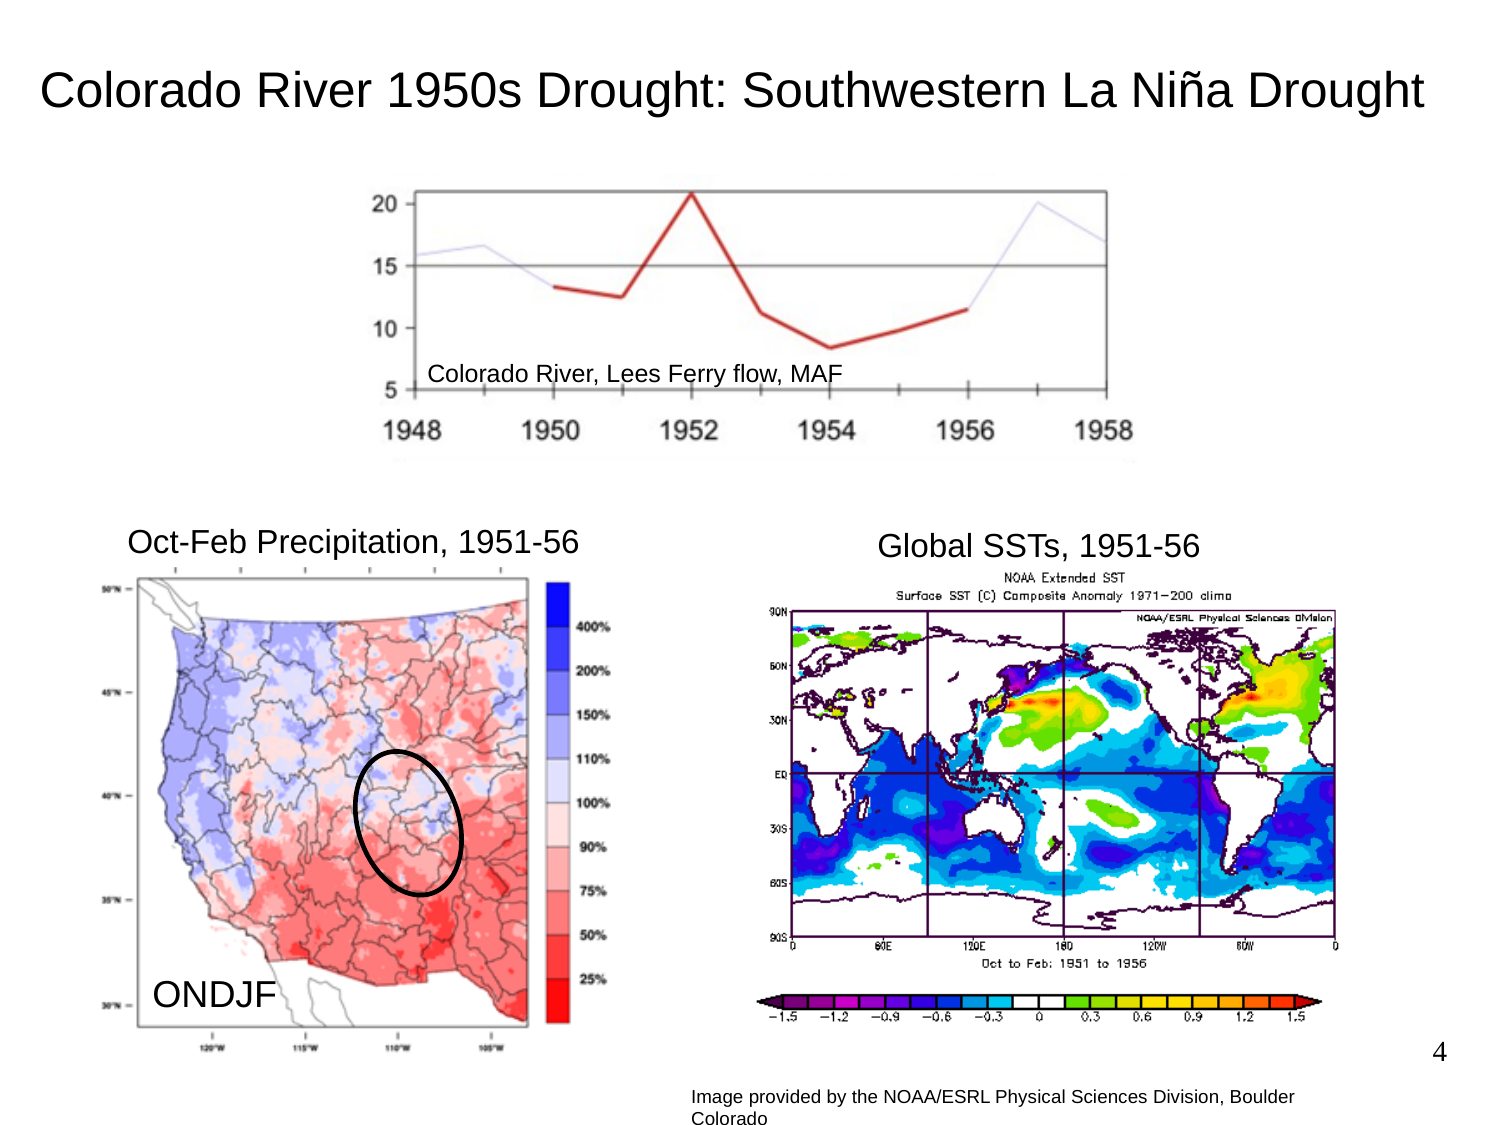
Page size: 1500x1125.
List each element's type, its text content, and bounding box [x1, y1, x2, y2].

text_box Image provided by the NOAA/ESRL Physical Sciences Division, Boulder Colorado [676, 1077, 1389, 1125]
picture [99, 512, 623, 1063]
picture [337, 174, 1172, 463]
picture [687, 509, 1392, 1055]
slide_number 4 [1149, 1024, 1463, 1101]
text_box Colorado River 1950s Drought: Southwestern La Niña Drought [24, 50, 1463, 150]
